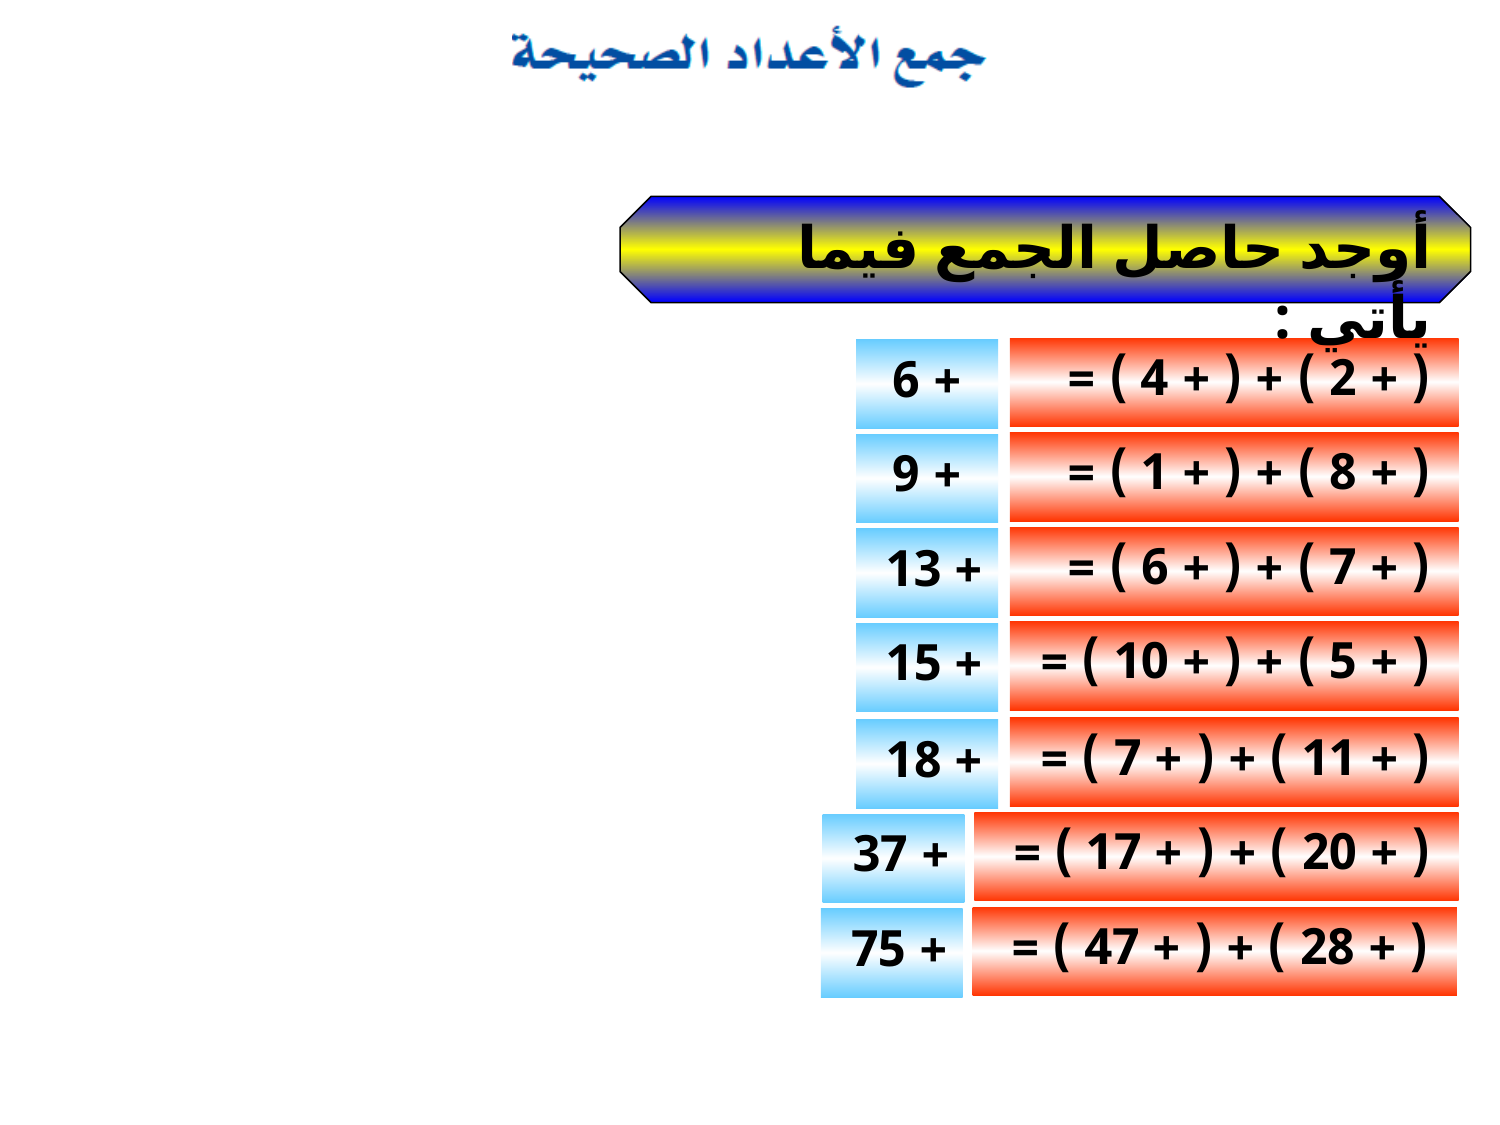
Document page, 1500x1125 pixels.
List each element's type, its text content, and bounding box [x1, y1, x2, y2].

text_box [620, 196, 1471, 303]
text_box + 37 [822, 814, 965, 903]
text_box ( + 5 ) + ( + 10 ) = [1009, 621, 1459, 711]
text_box + 18 [856, 719, 999, 809]
text_box ( + 7 ) + ( + 6 ) = [1009, 527, 1459, 616]
text_box ( + 8 ) + ( + 1 ) = [1009, 432, 1459, 522]
text_box ( + 28 ) + ( + 47 ) = [972, 907, 1457, 996]
text_box + 75 [820, 908, 963, 998]
text_box + 9 [856, 434, 999, 523]
text_box + 6 [856, 339, 999, 429]
text_box + 15 [856, 623, 999, 712]
text_box أوجد حاصل الجمع فيما يأتي : [714, 203, 1447, 358]
text_box + 13 [856, 528, 999, 618]
text_box ( + 2 ) + ( + 4 ) = [1009, 338, 1459, 427]
picture [512, 23, 988, 91]
text_box ( + 20 ) + ( + 17 ) = [974, 812, 1459, 901]
text_box ( + 11 ) + ( + 7 ) = [1009, 717, 1459, 807]
